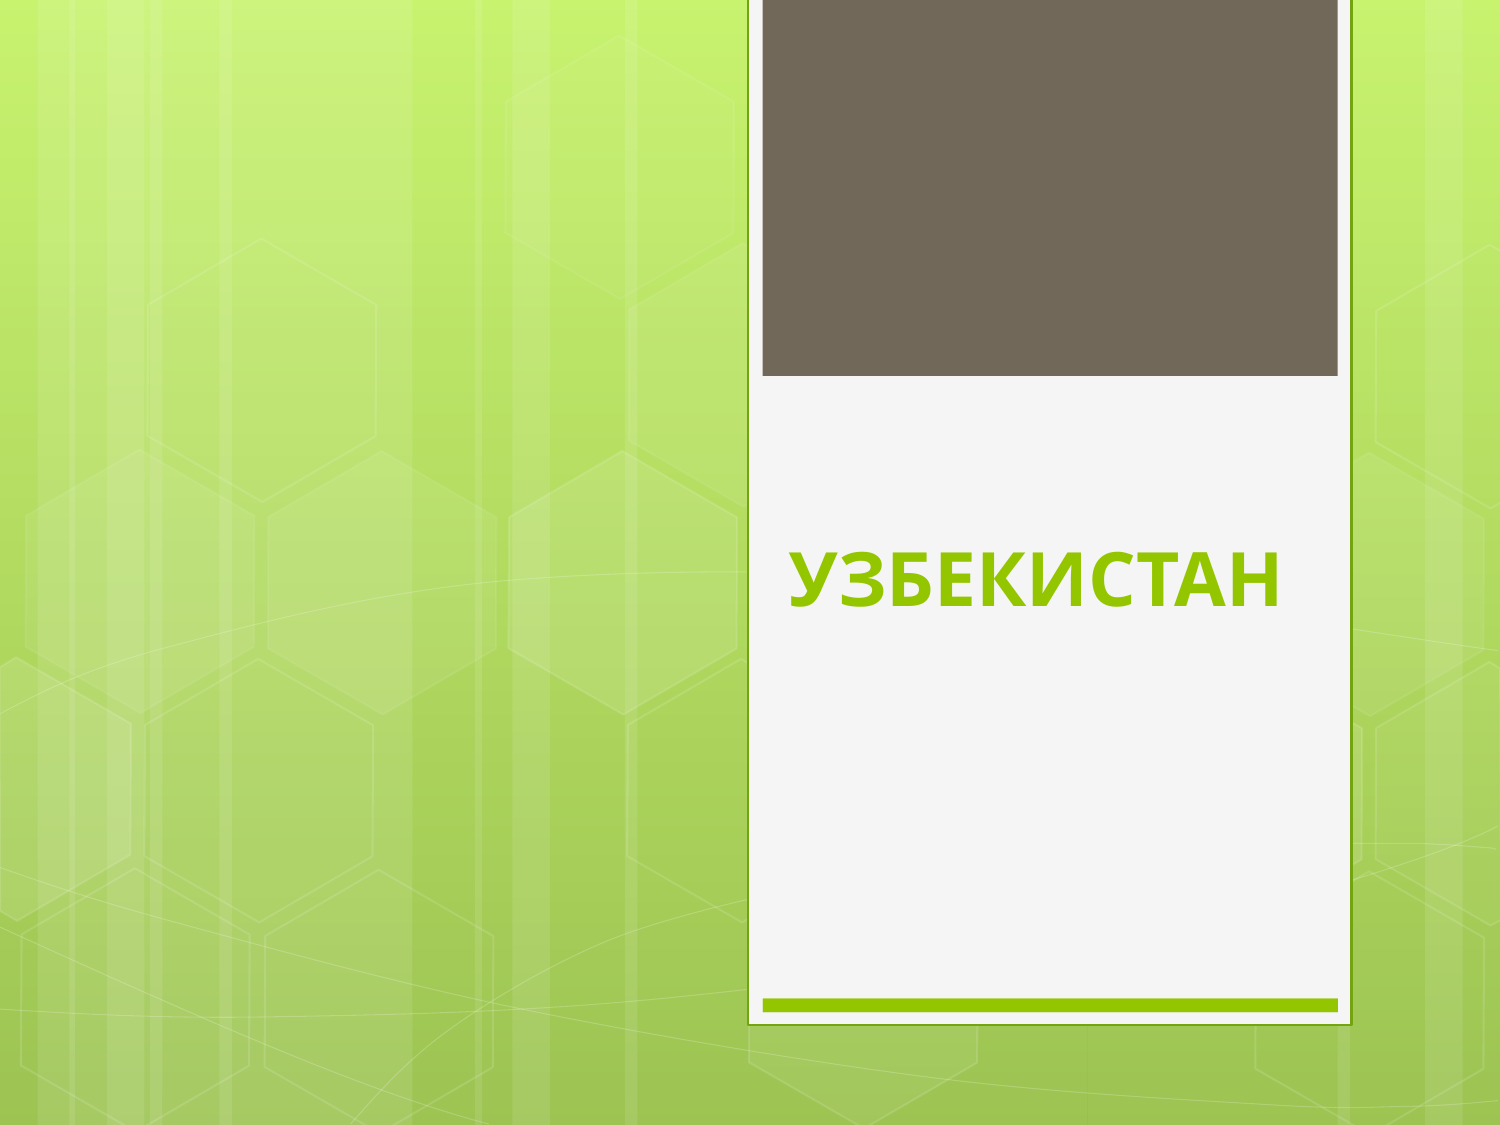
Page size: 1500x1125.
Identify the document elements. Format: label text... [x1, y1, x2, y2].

title УЗБЕКИСТАН [773, 432, 1318, 629]
